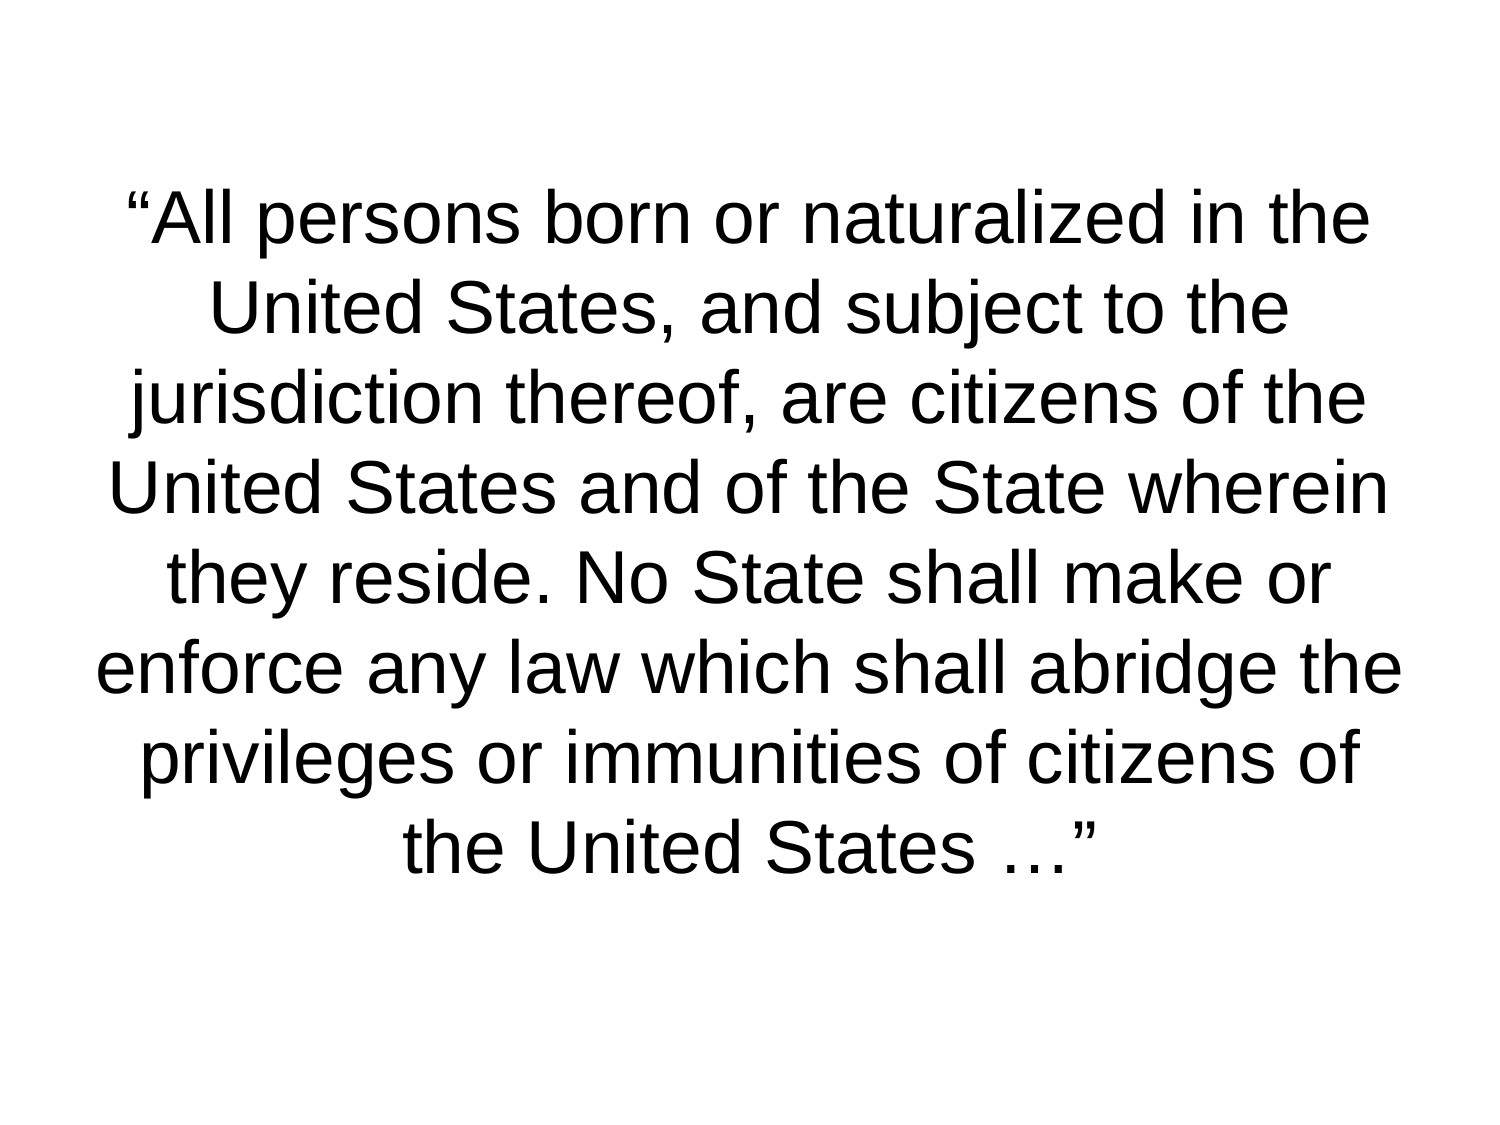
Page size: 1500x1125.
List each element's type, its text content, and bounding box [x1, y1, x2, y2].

title “All persons born or naturalized in the United States, and subject to the jurisdiction thereof, are citizens of the United States and of the State wherein they reside. No State shall make or enforce any law which shall abridge the privileges or immunities of citizens of the United States …” [74, 44, 1426, 1013]
